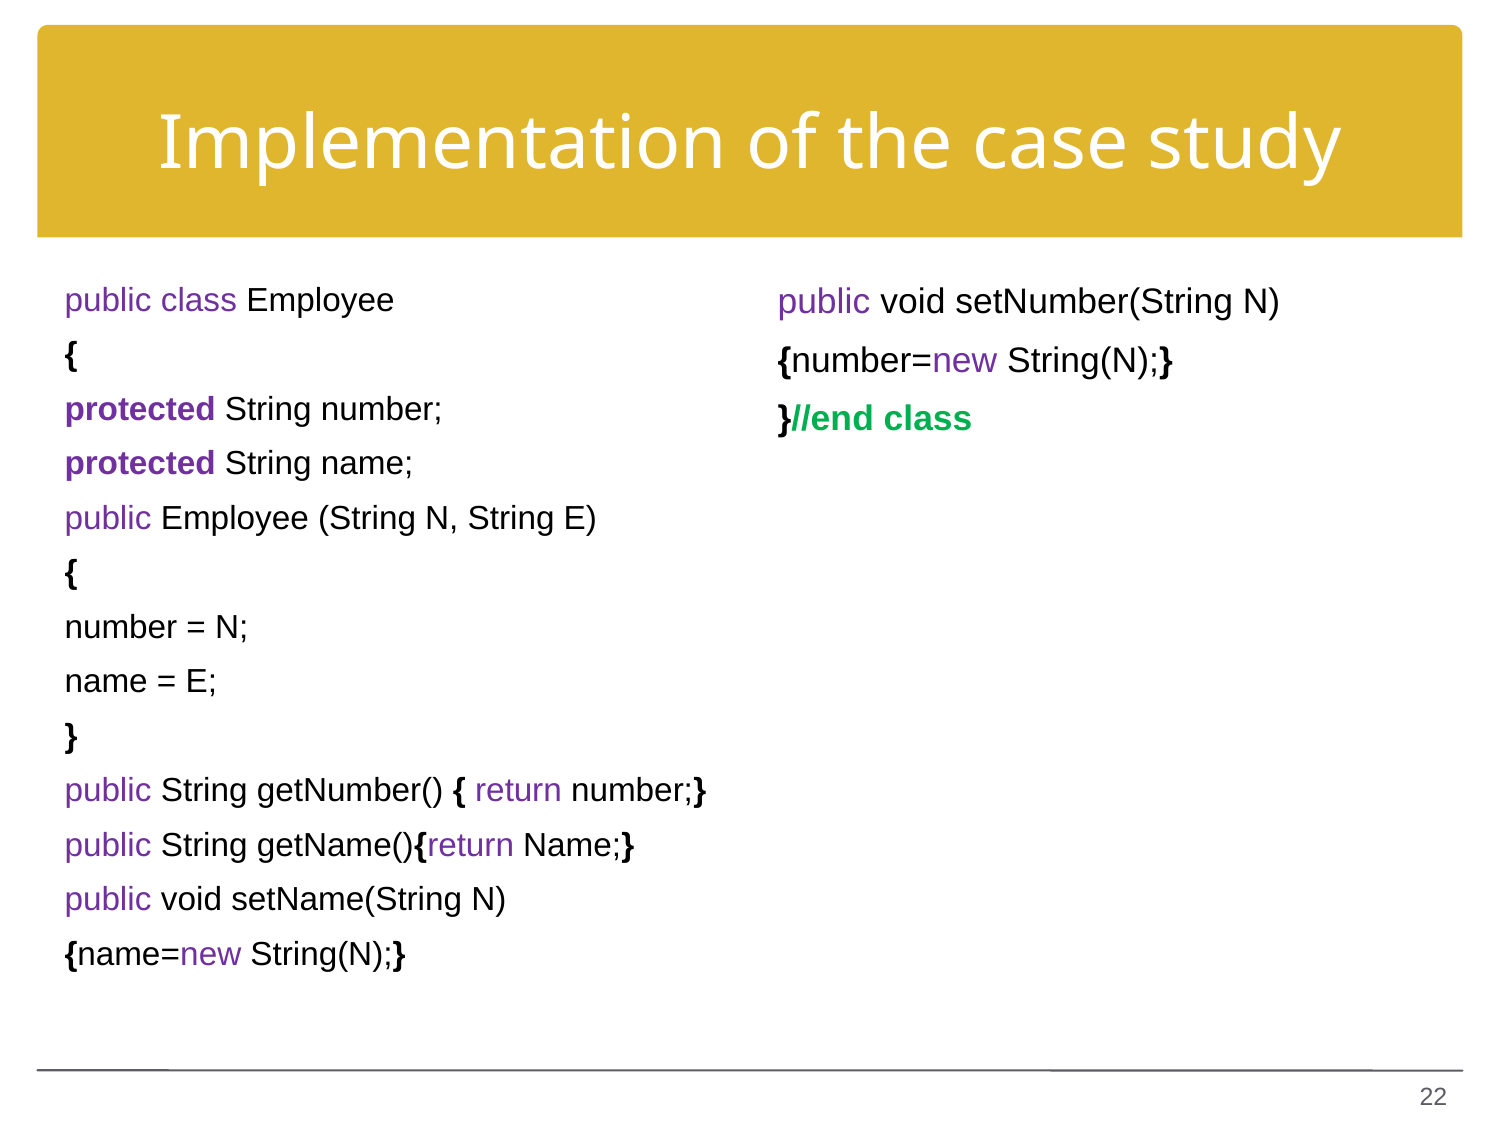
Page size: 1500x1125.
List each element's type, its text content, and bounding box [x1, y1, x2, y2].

slide_number 22 [1112, 1069, 1463, 1123]
list public class Employee { protected String number; protected String name; public Employee (String N, String E) { number = N; name = E; } public String getNumber() { return number;} public String getName(){return Name;} public void setName(String N) {name=new String(N);} [49, 262, 733, 1043]
title Implementation of the case study [49, 44, 1451, 233]
list public void setNumber(String N) {number=new String(N);} }//end class [762, 262, 1446, 1043]
